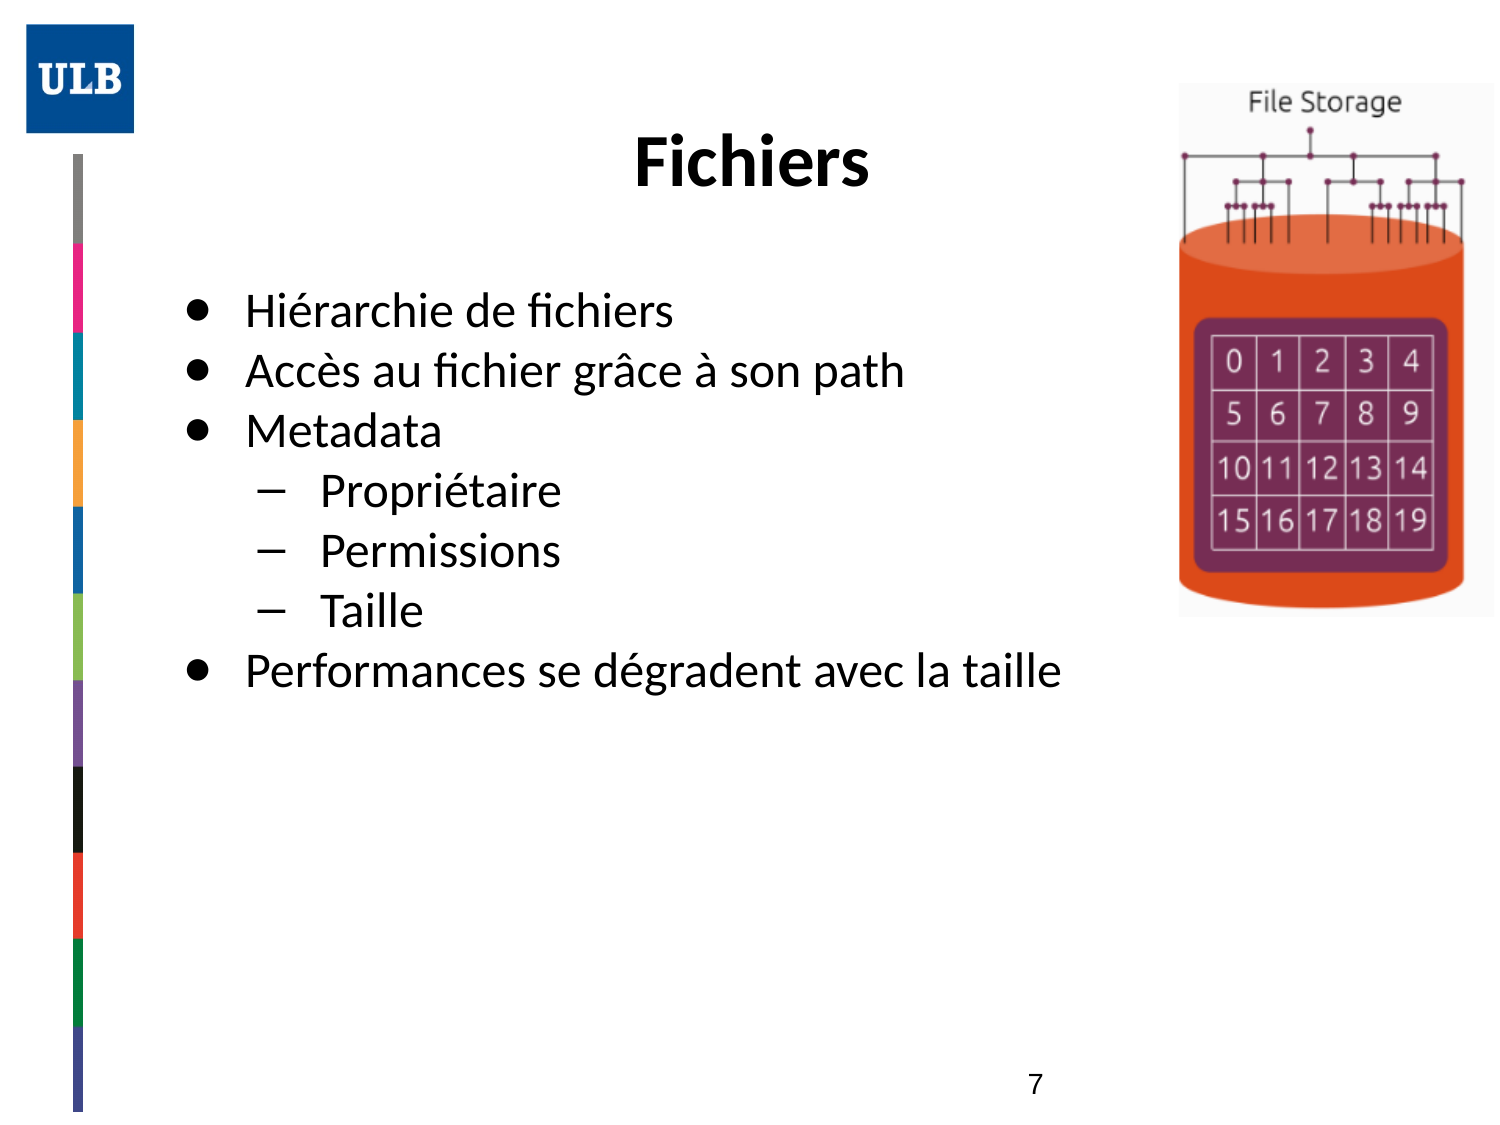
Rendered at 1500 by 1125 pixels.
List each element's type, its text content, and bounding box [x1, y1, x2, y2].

slide_number 7 [1012, 1052, 1350, 1113]
list Hiérarchie de fichiers Accès au fichier grâce à son path Metadata Propriétaire Permissions Taille Performances se dégradent avec la taille [155, 262, 1350, 1005]
title Fichiers [155, 62, 1350, 250]
picture [73, 420, 83, 1112]
picture [7, 24, 142, 143]
picture [1178, 83, 1495, 617]
picture [73, 154, 83, 333]
